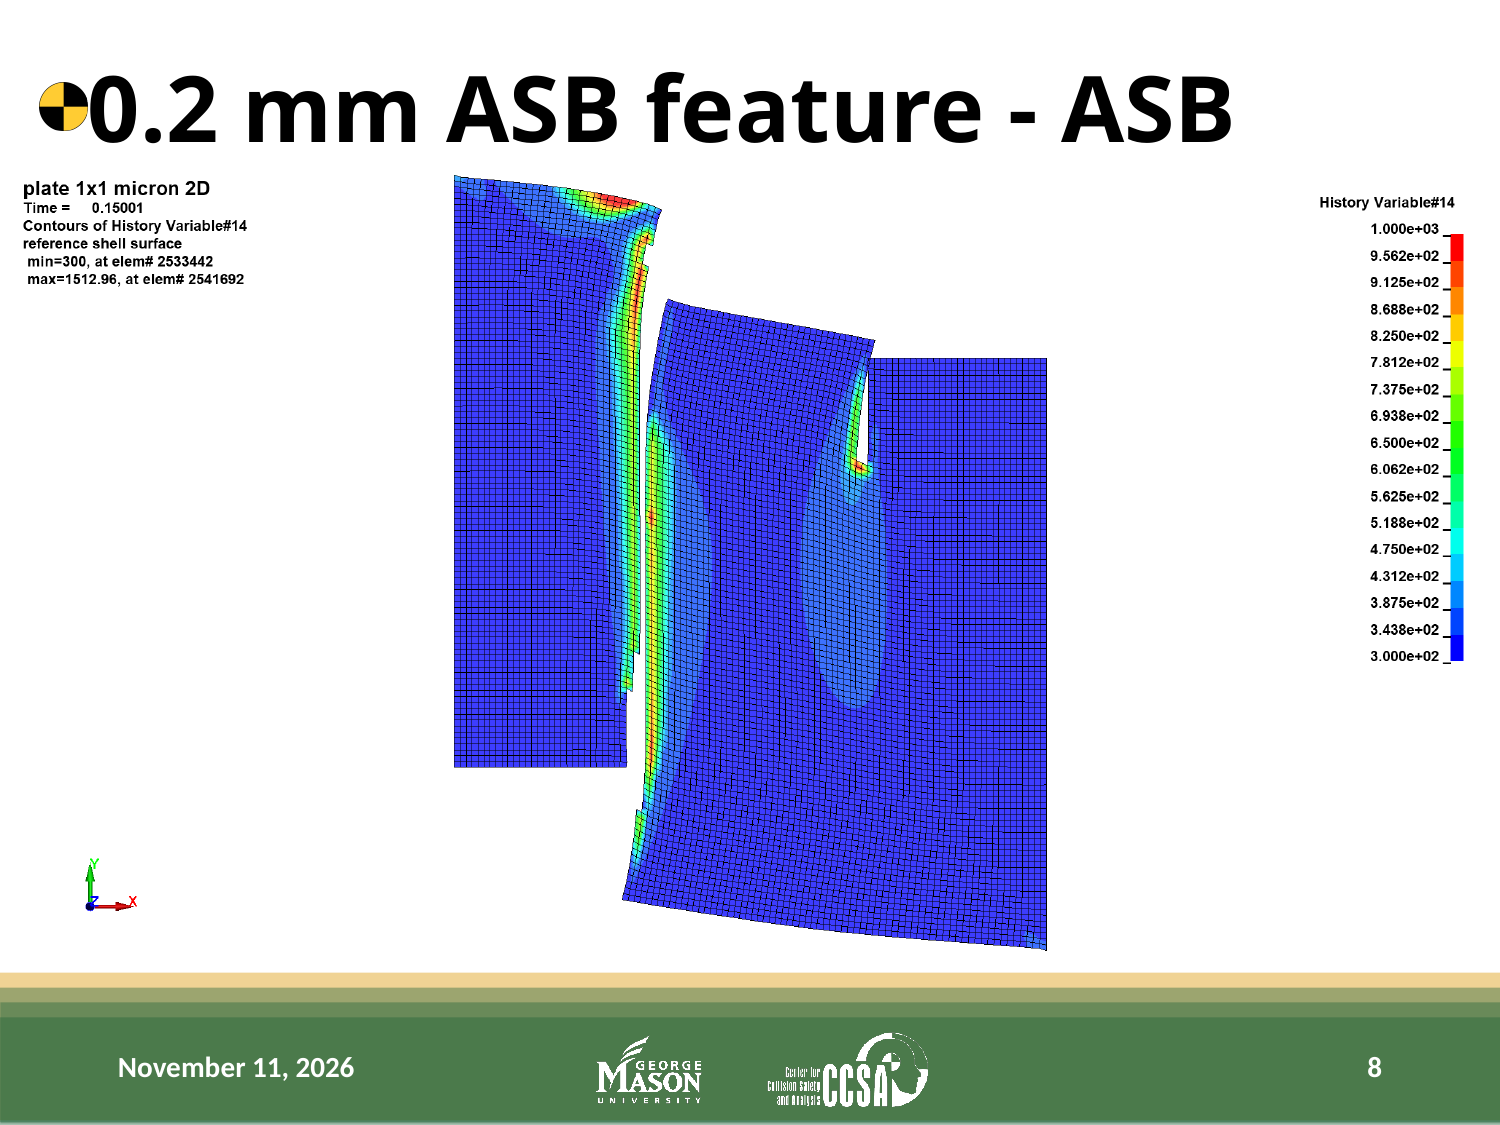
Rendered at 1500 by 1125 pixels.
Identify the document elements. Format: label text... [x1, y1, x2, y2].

title 0.2 mm ASB feature - ASB [24, 24, 1475, 172]
slide_number 8 [1115, 1041, 1397, 1102]
picture [587, 1024, 713, 1115]
picture [0, 172, 1500, 953]
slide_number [103, 1041, 441, 1102]
picture [757, 1024, 938, 1115]
picture [39, 82, 88, 131]
